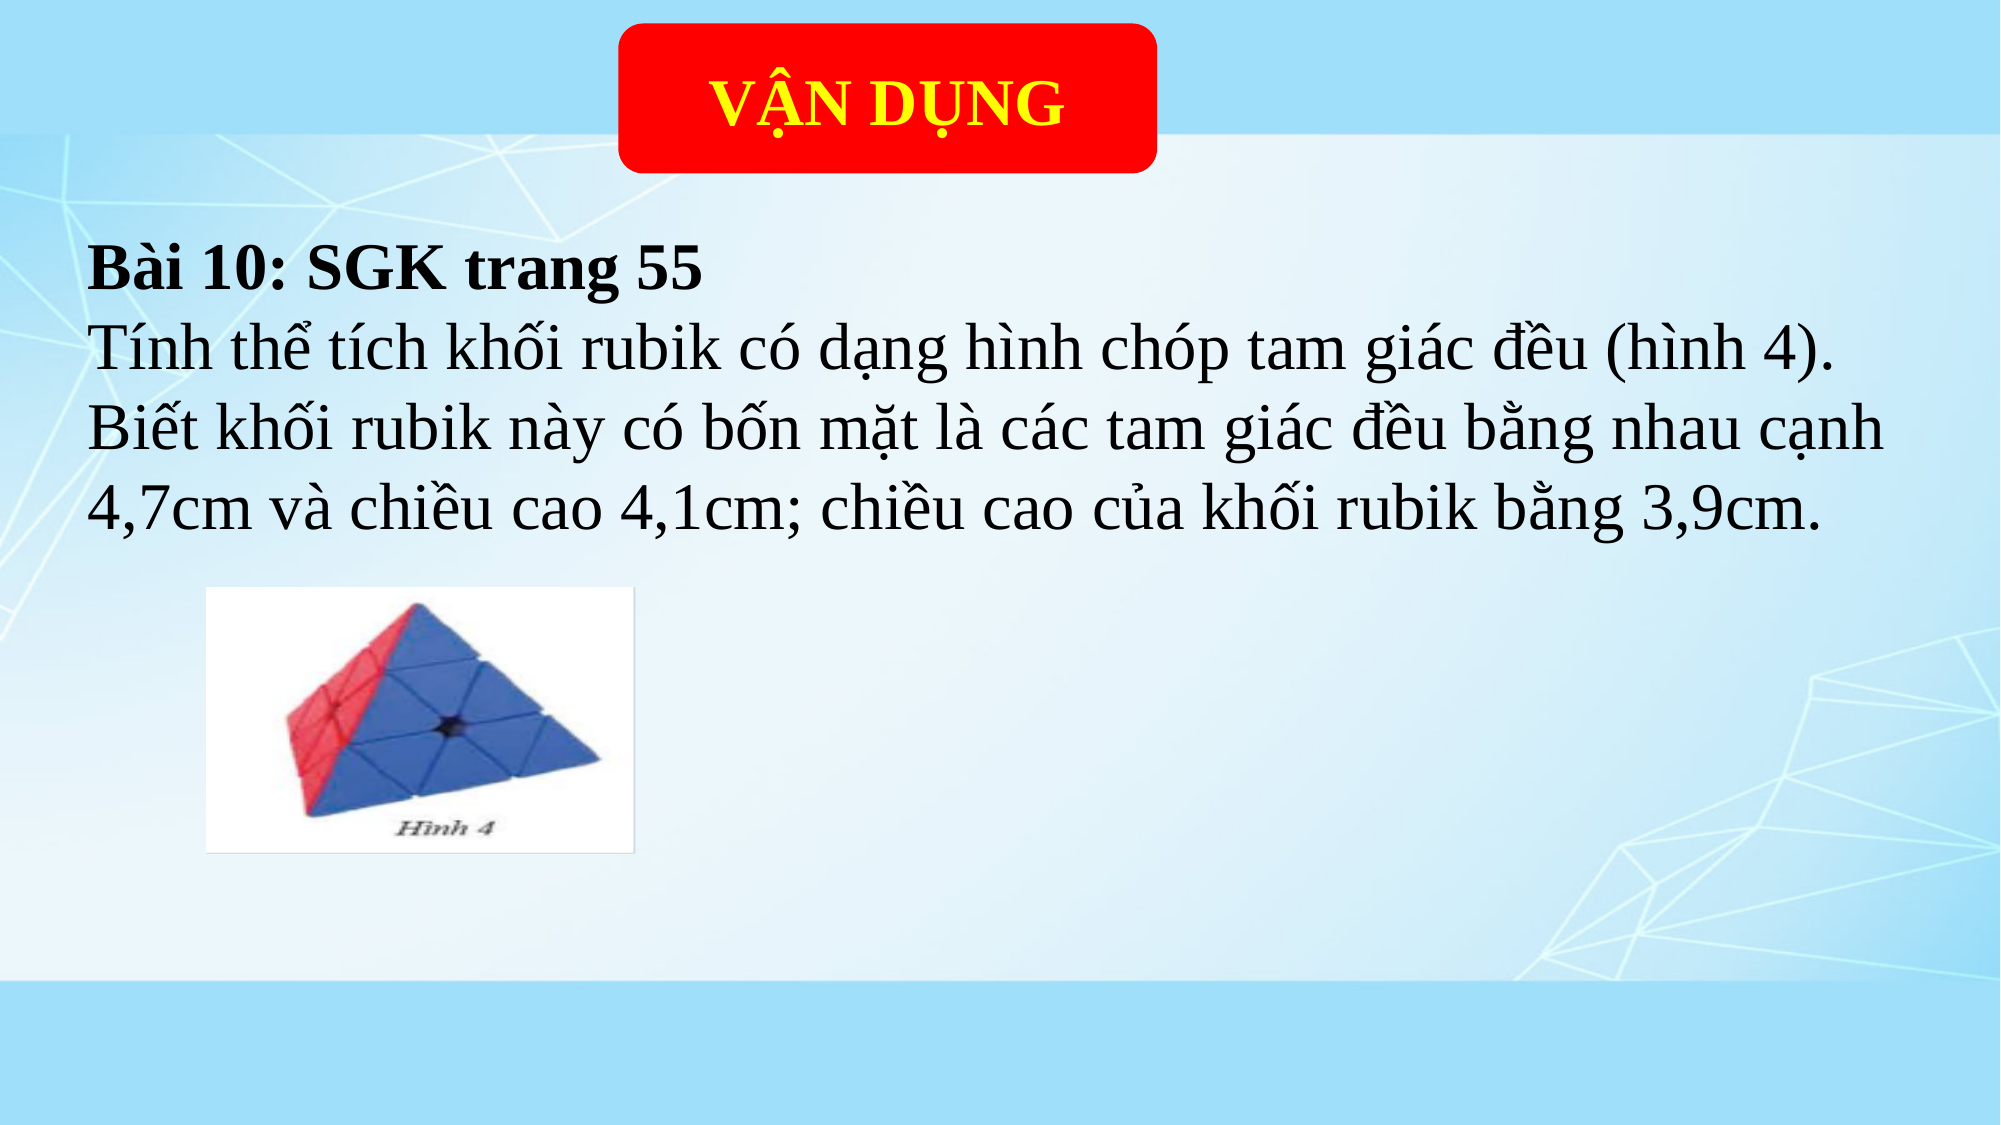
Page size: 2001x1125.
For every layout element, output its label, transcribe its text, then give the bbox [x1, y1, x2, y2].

text_box VẬN DỤNG [617, 22, 1158, 174]
text_box Bài 10: SGK trang 55 Tính thể tích khối rubik có dạng hình chóp tam giác đều (hình 4). Biết khối rubik này có bốn mặt là các tam giác đều bằng nhau cạnh 4,7cm và chiều cao 4,1cm; chiều cao của khối rubik bằng 3,9cm. [73, 215, 1927, 595]
picture [0, 0, 2001, 1125]
